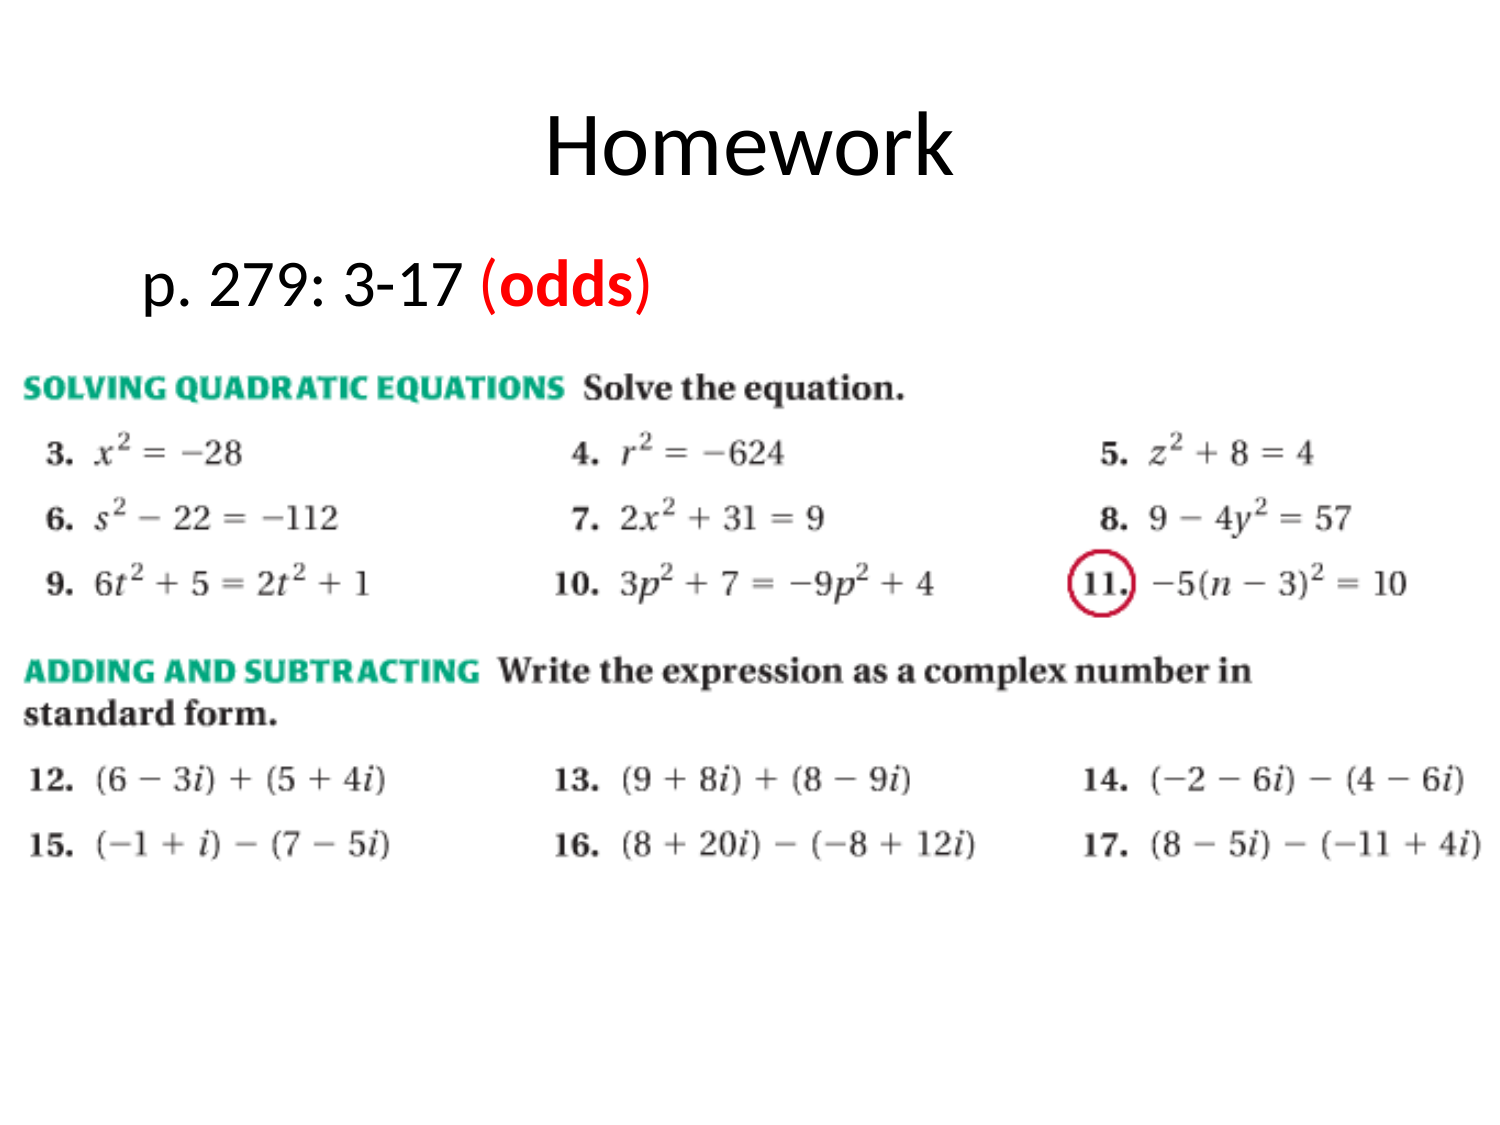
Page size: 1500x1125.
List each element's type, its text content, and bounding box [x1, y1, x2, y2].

title Homework [75, 45, 1425, 233]
text_box p. 279: 3-17 (odds) [126, 232, 684, 328]
picture [18, 361, 1500, 875]
